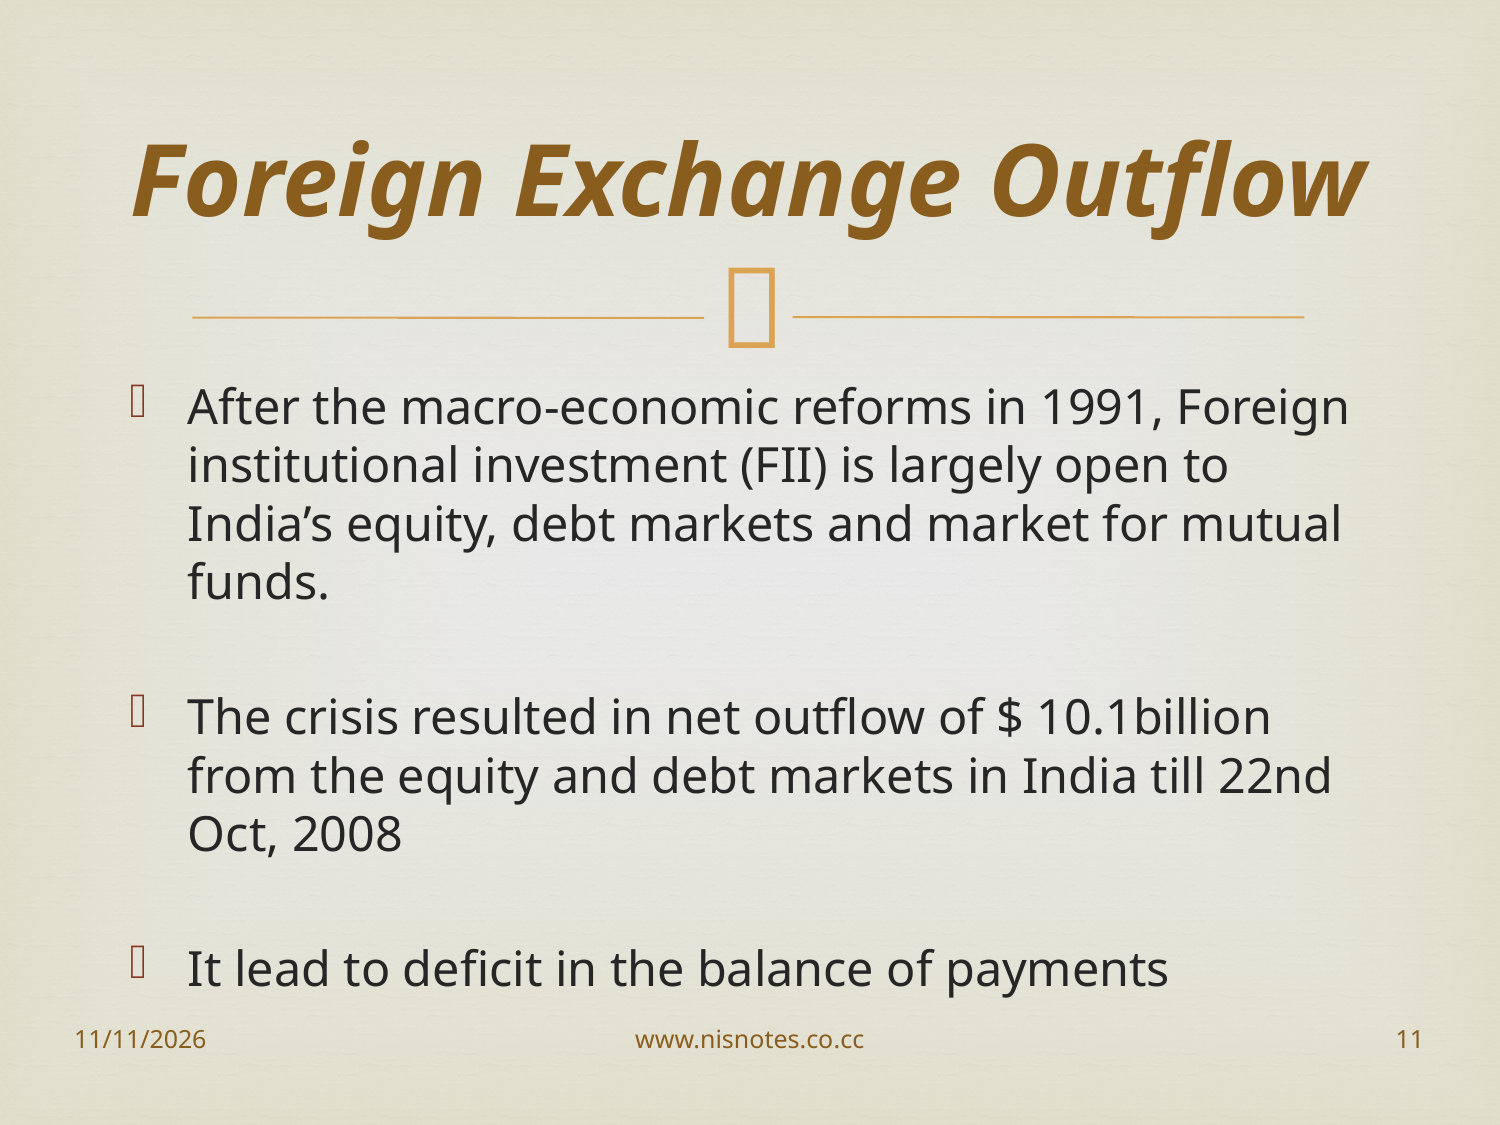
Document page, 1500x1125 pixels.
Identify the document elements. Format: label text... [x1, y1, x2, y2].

title Foreign Exchange Outflow [112, 90, 1385, 263]
list After the macro-economic reforms in 1991, Foreign institutional investment (FII) is largely open to India’s equity, debt markets and market for mutual funds. The crisis resulted in net outflow of $ 10.1billion from the equity and debt markets in India till 22nd Oct, 2008 It lead to deficit in the balance of payments [114, 368, 1386, 1005]
footer www.nisnotes.co.cc [512, 1010, 988, 1071]
slide_number 11 [1089, 1010, 1440, 1071]
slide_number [59, 1010, 410, 1071]
